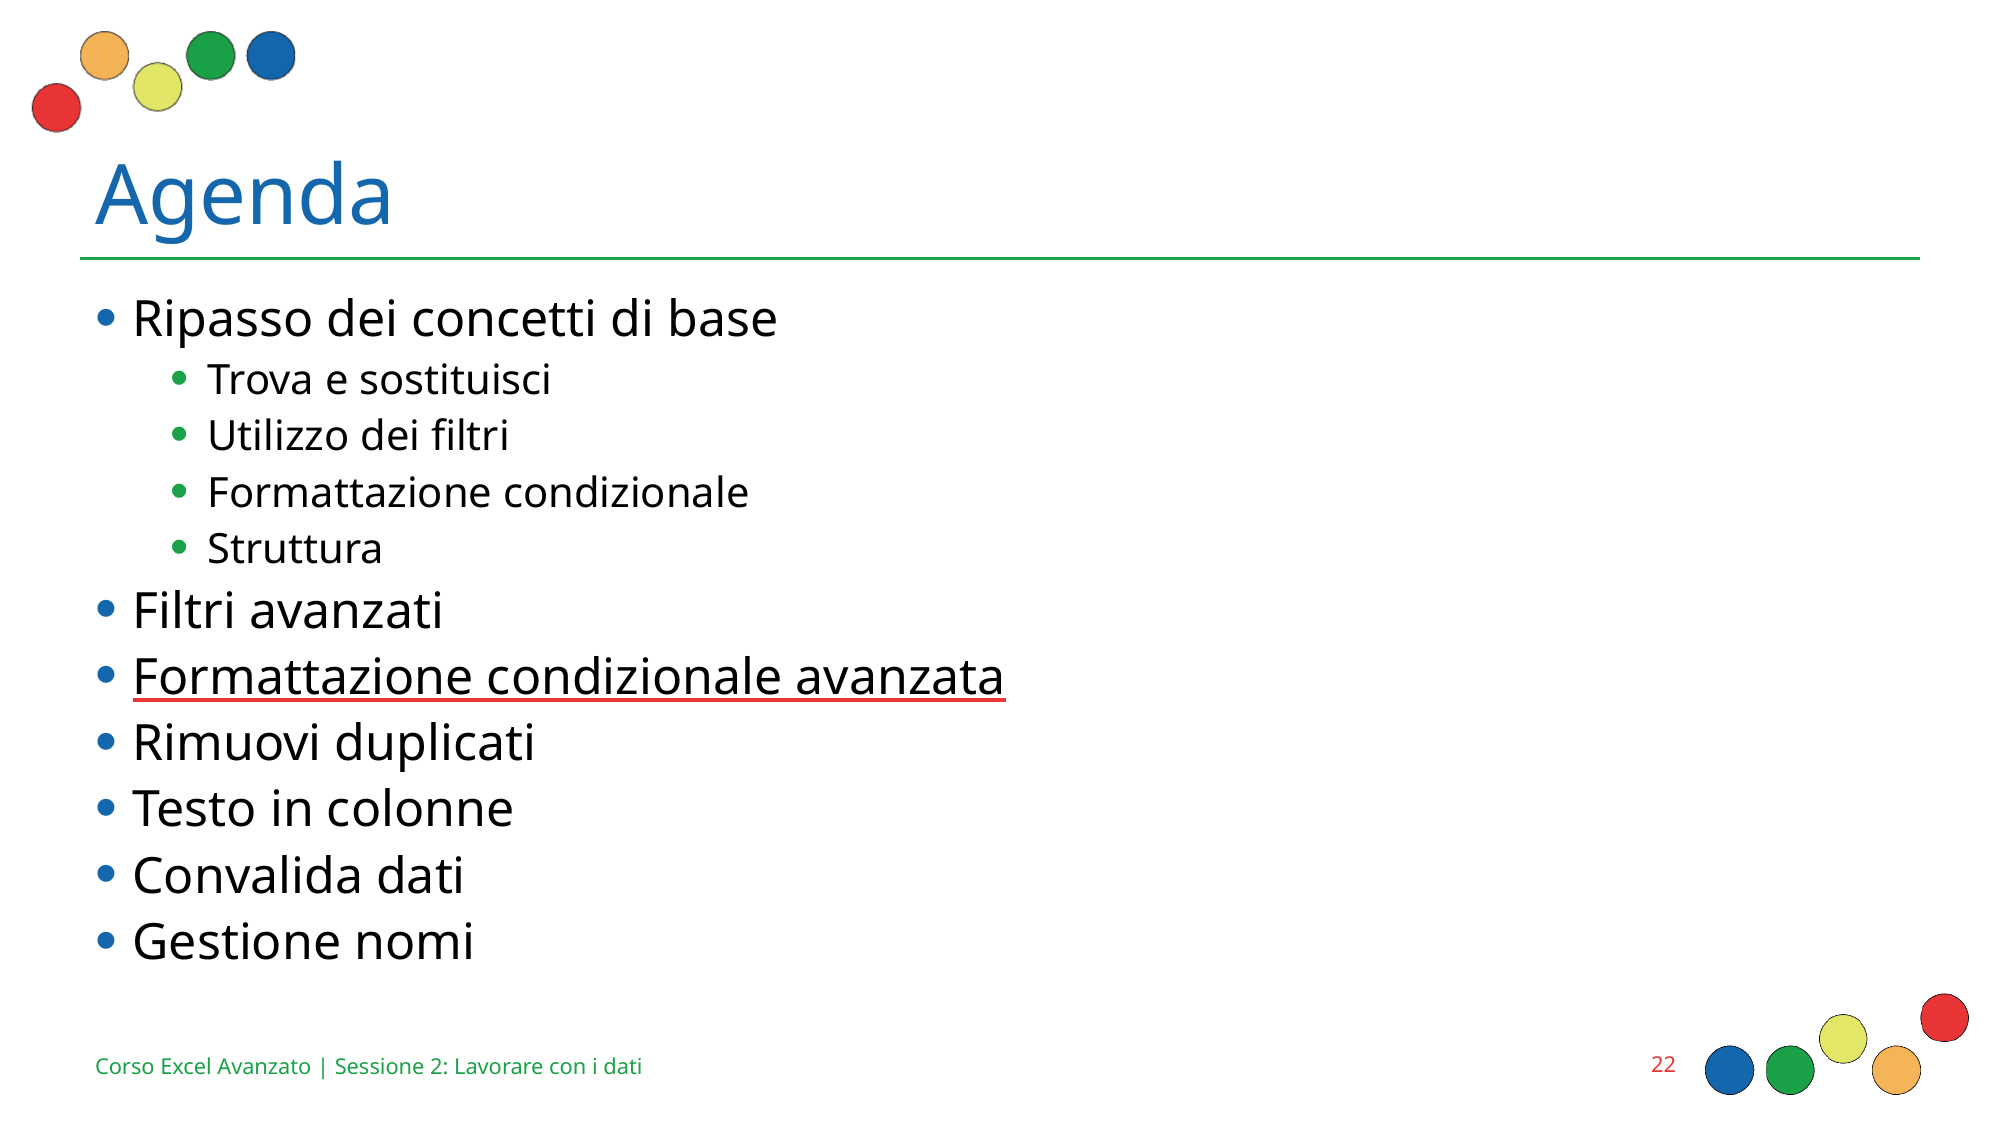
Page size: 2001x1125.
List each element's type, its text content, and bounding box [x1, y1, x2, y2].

slide_number 22 [1583, 1035, 1692, 1096]
picture [29, 30, 295, 135]
footer Corso Excel Avanzato | Sessione 2: Lavorare con i dati [80, 1035, 1571, 1096]
title Agenda [80, 123, 1920, 259]
picture [1704, 990, 1971, 1096]
list Ripasso dei concetti di base Trova e sostituisci Utilizzo dei filtri Formattazione condizionale Struttura Filtri avanzati Formattazione condizionale avanzata Rimuovi duplicati Testo in colonne Convalida dati Gestione nomi [80, 278, 1920, 1011]
